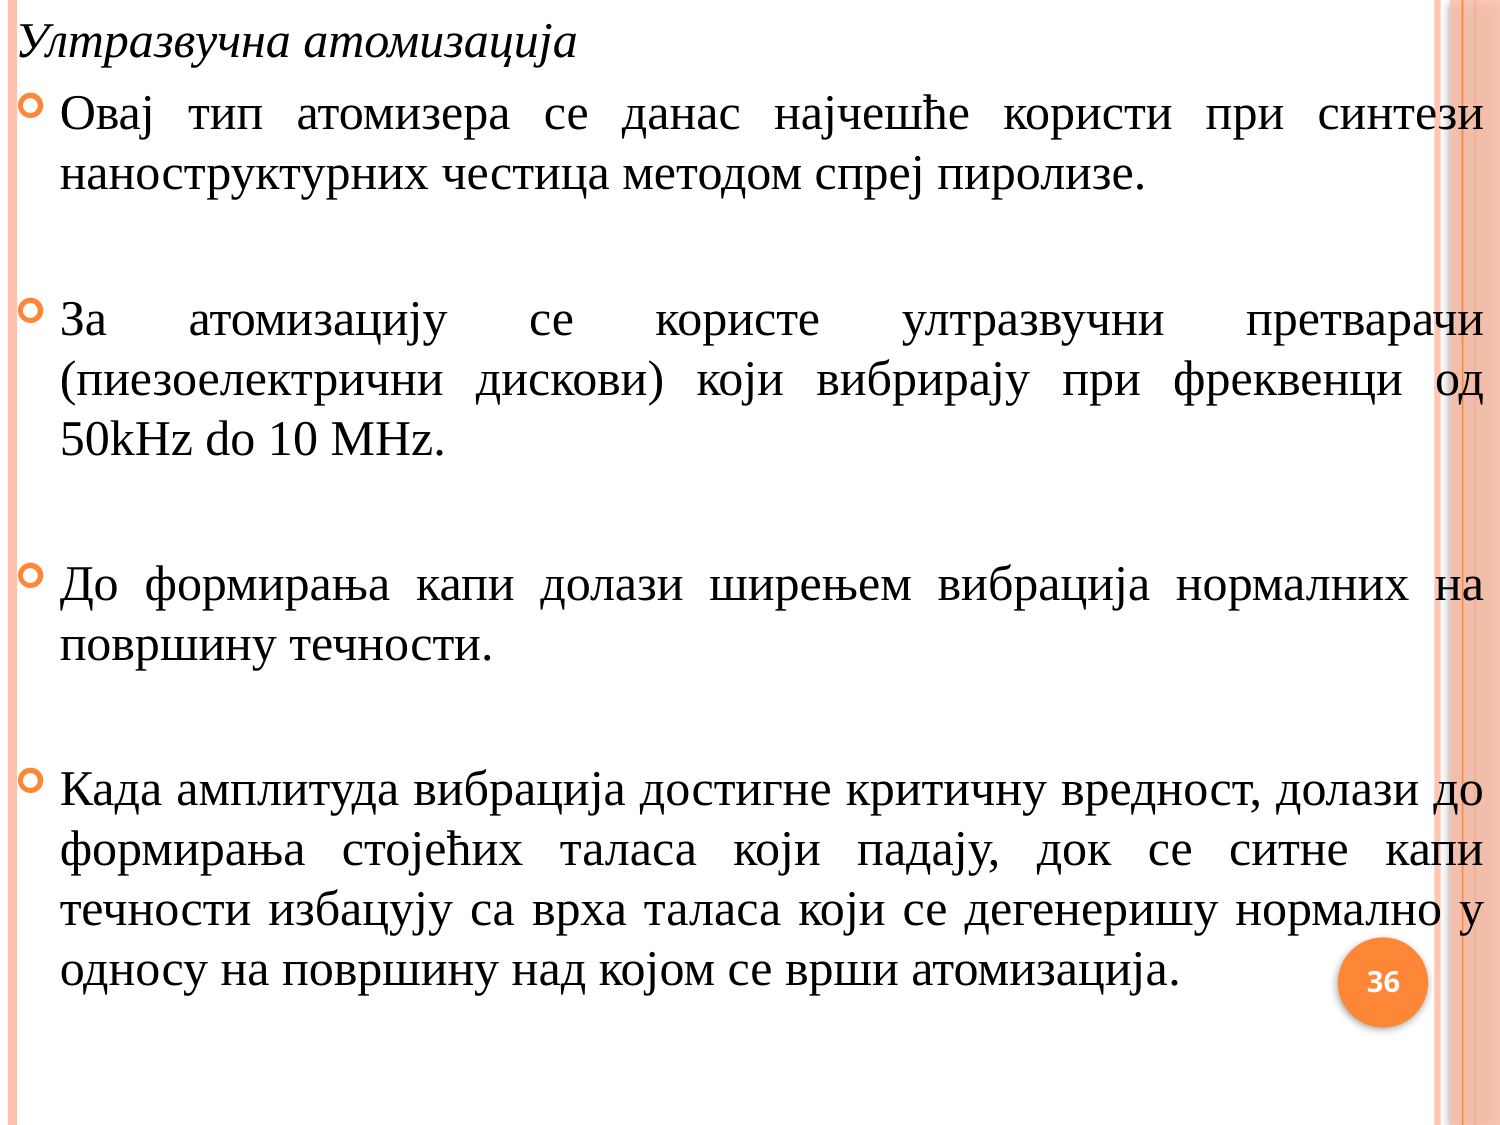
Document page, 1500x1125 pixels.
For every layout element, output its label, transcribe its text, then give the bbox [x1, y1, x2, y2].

list Ултразвучна атомизација Овај тип атомизера се данас најчешће користи при синтези наноструктурних честица методом спреј пиролизе. За атомизацију се користе ултразвучни претварачи (пиезоелектрични дискови) који вибрирају при фреквенци од 50kHz do 10 MHz. До формирања капи долази ширењем вибрација нормалних на површину течности. Када амплитуда вибрација достигне критичну вредност, долази до формирања стојећих таласа који падају, док се ситне капи течности избацују са врха таласа који се дегенеришу нормално у односу на површину над којом се врши атомизација. [0, 0, 1500, 1125]
slide_number 36 [1333, 940, 1434, 1026]
